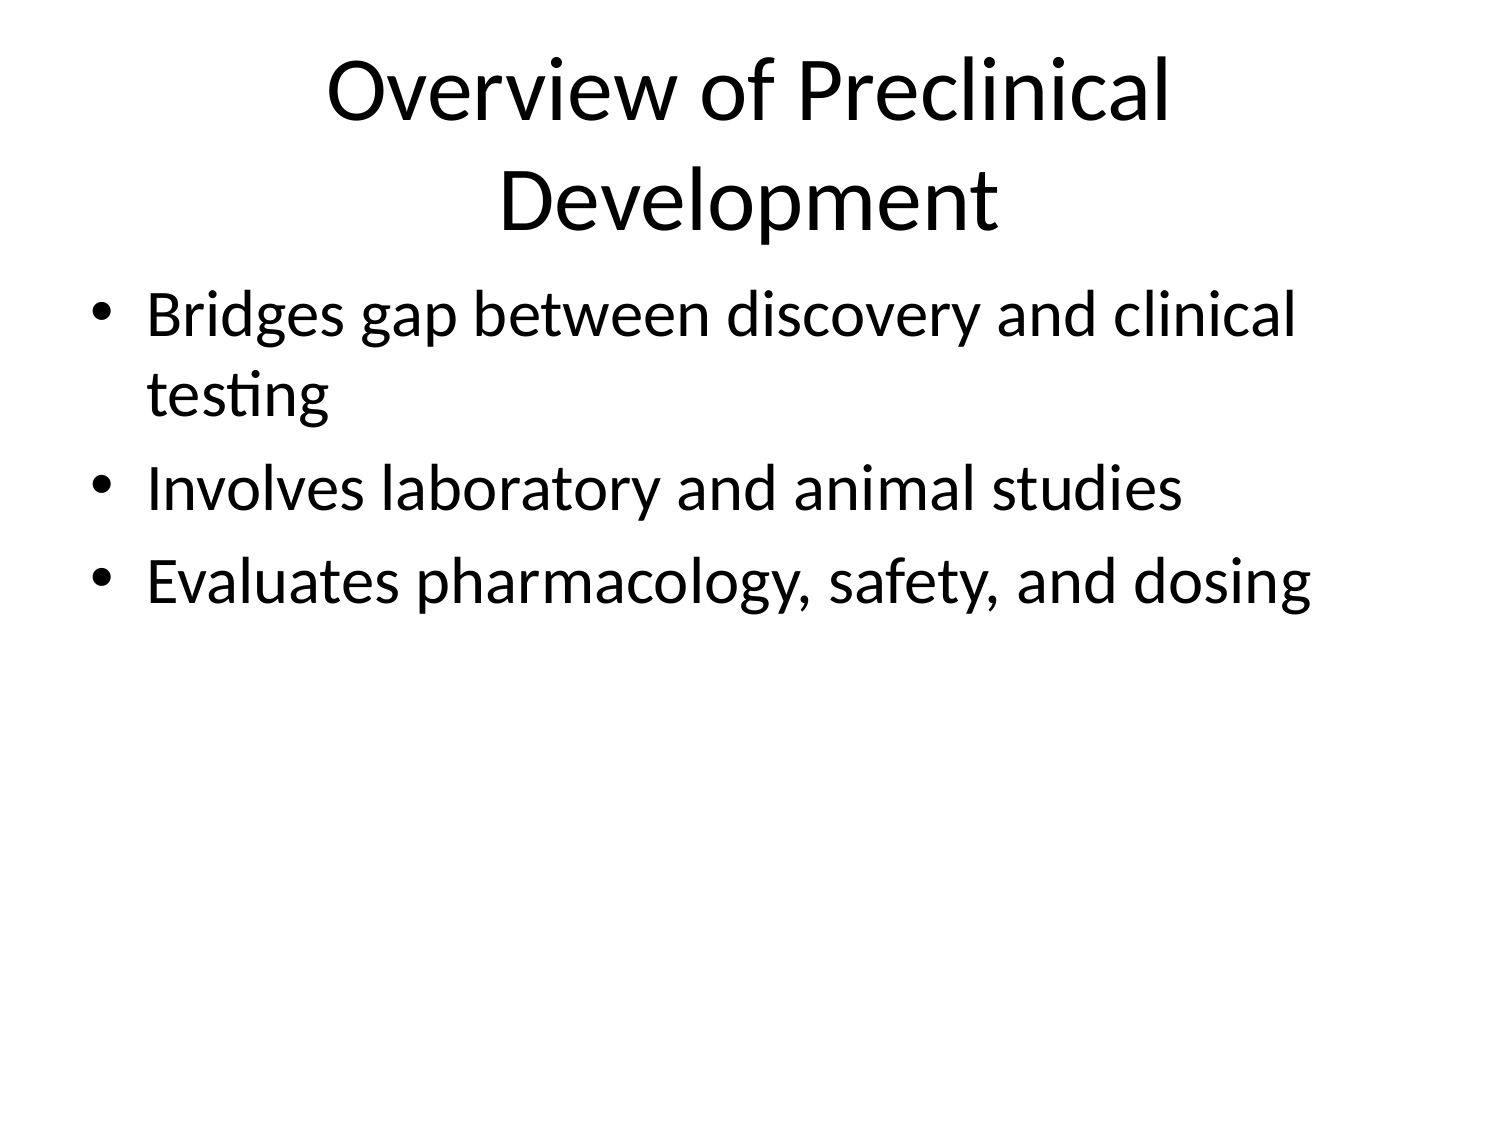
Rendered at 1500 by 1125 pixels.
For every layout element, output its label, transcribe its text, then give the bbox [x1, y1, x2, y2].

list Bridges gap between discovery and clinical testing Involves laboratory and animal studies Evaluates pharmacology, safety, and dosing [75, 262, 1425, 1005]
title Overview of Preclinical Development [75, 45, 1425, 233]
